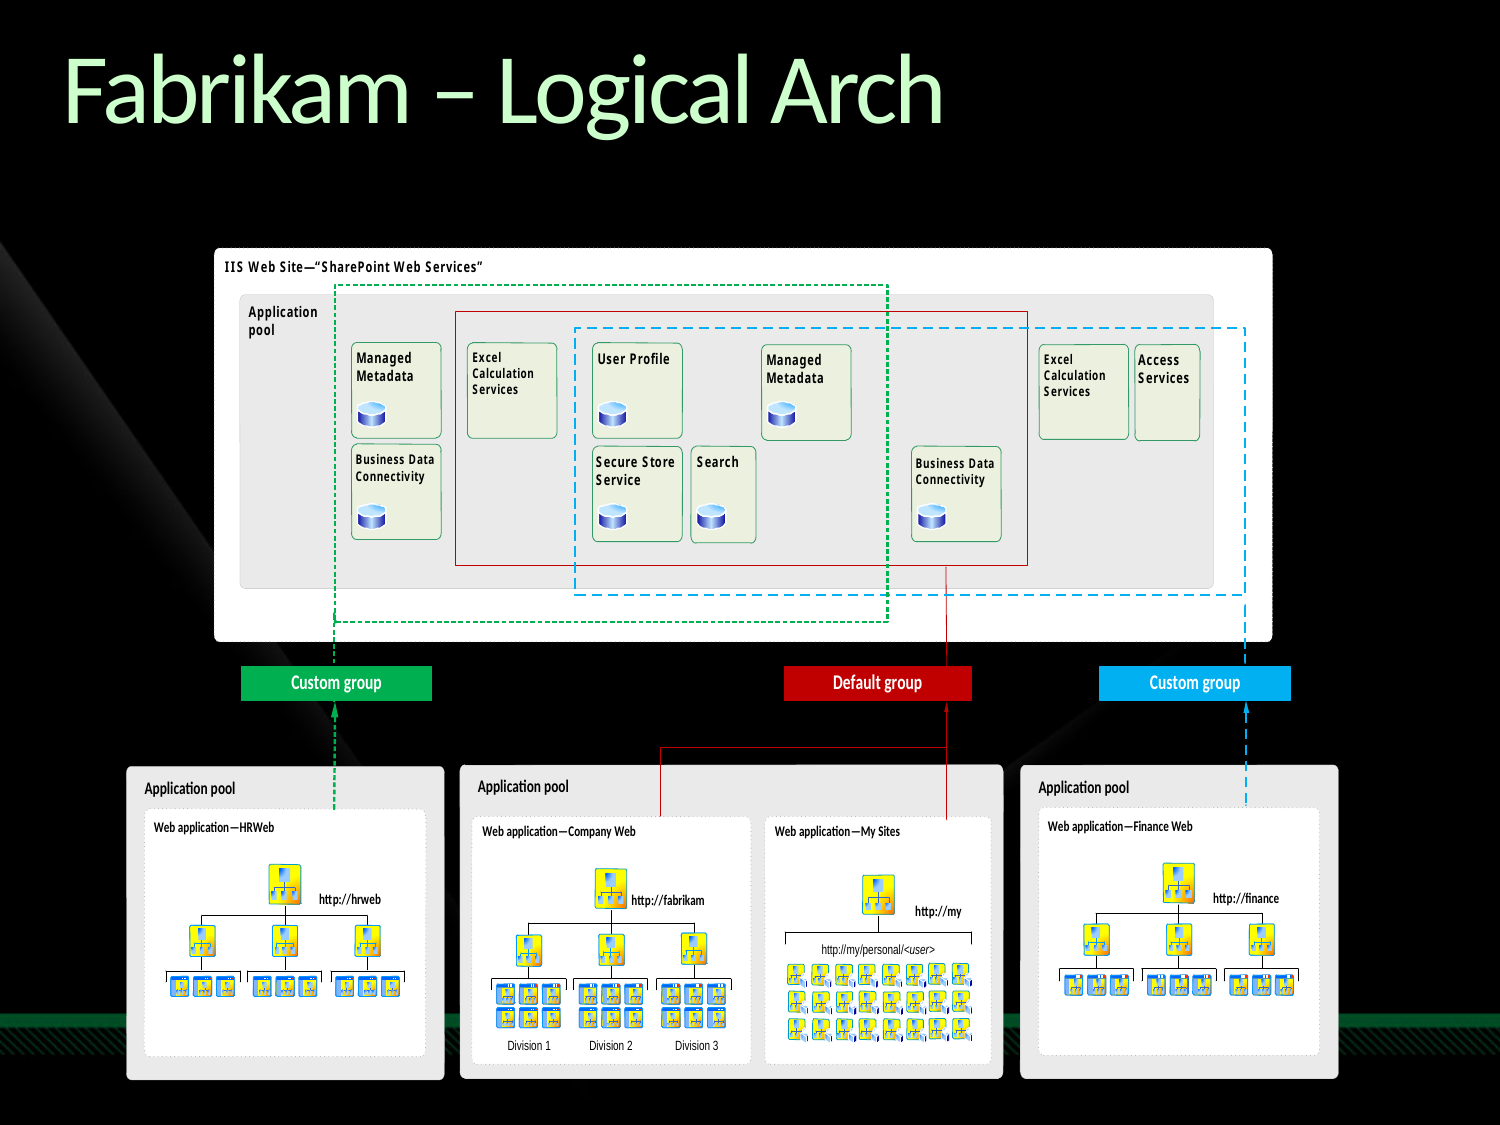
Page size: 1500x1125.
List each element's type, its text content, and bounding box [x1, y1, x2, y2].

title Fabrikam – Logical Arch [62, 37, 1438, 147]
picture [0, 0, 1500, 1125]
